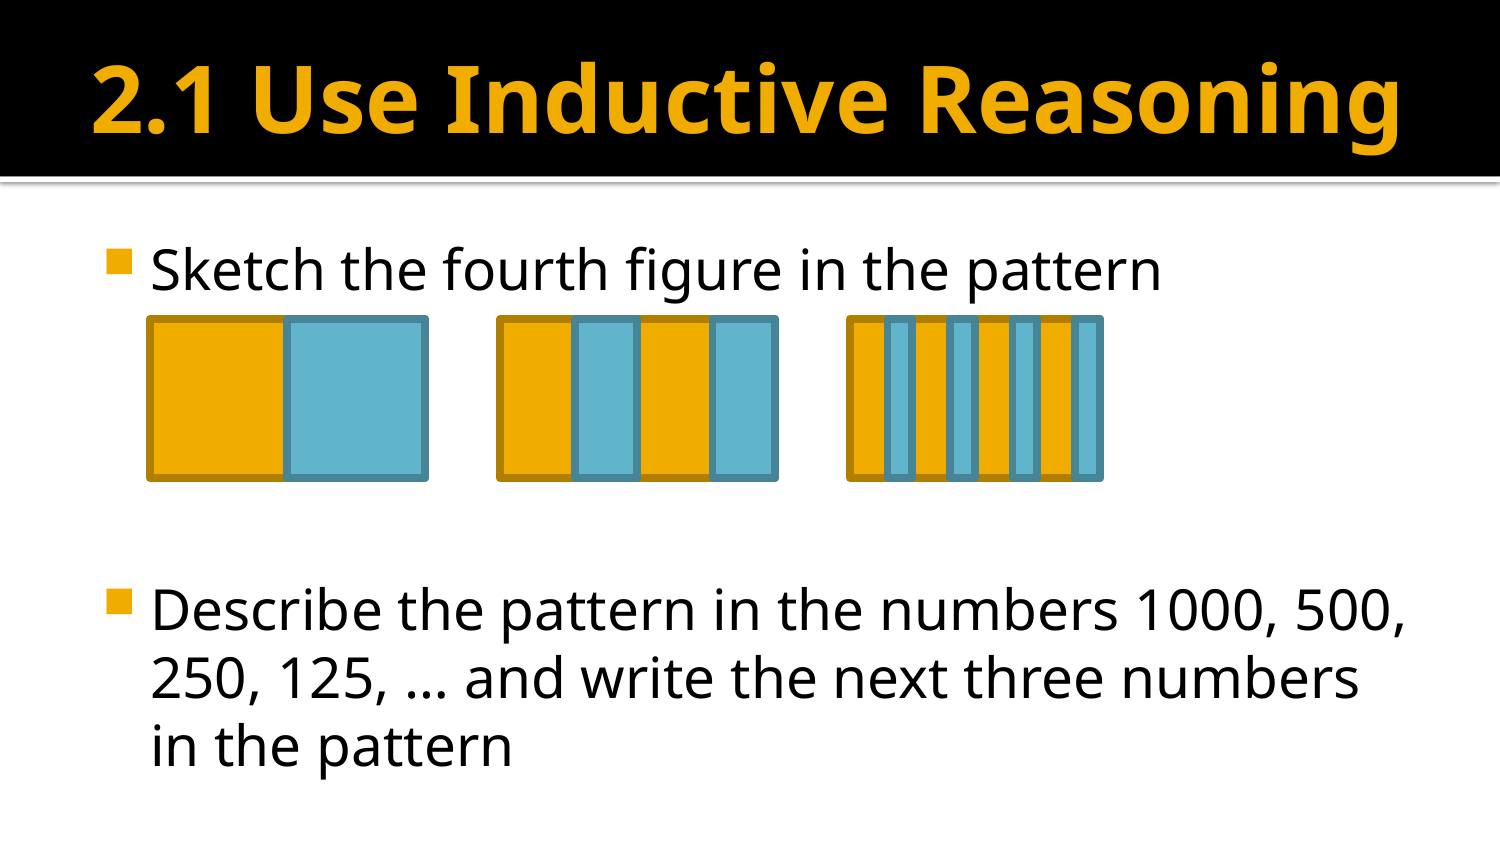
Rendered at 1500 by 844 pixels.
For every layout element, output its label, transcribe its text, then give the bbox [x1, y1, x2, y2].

list Sketch the fourth figure in the pattern Describe the pattern in the numbers 1000, 500, 250, 125, … and write the next three numbers in the pattern [75, 218, 1425, 788]
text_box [849, 318, 1100, 479]
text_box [149, 318, 425, 479]
title 2.1 Use Inductive Reasoning [75, 19, 1425, 174]
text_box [499, 318, 776, 479]
